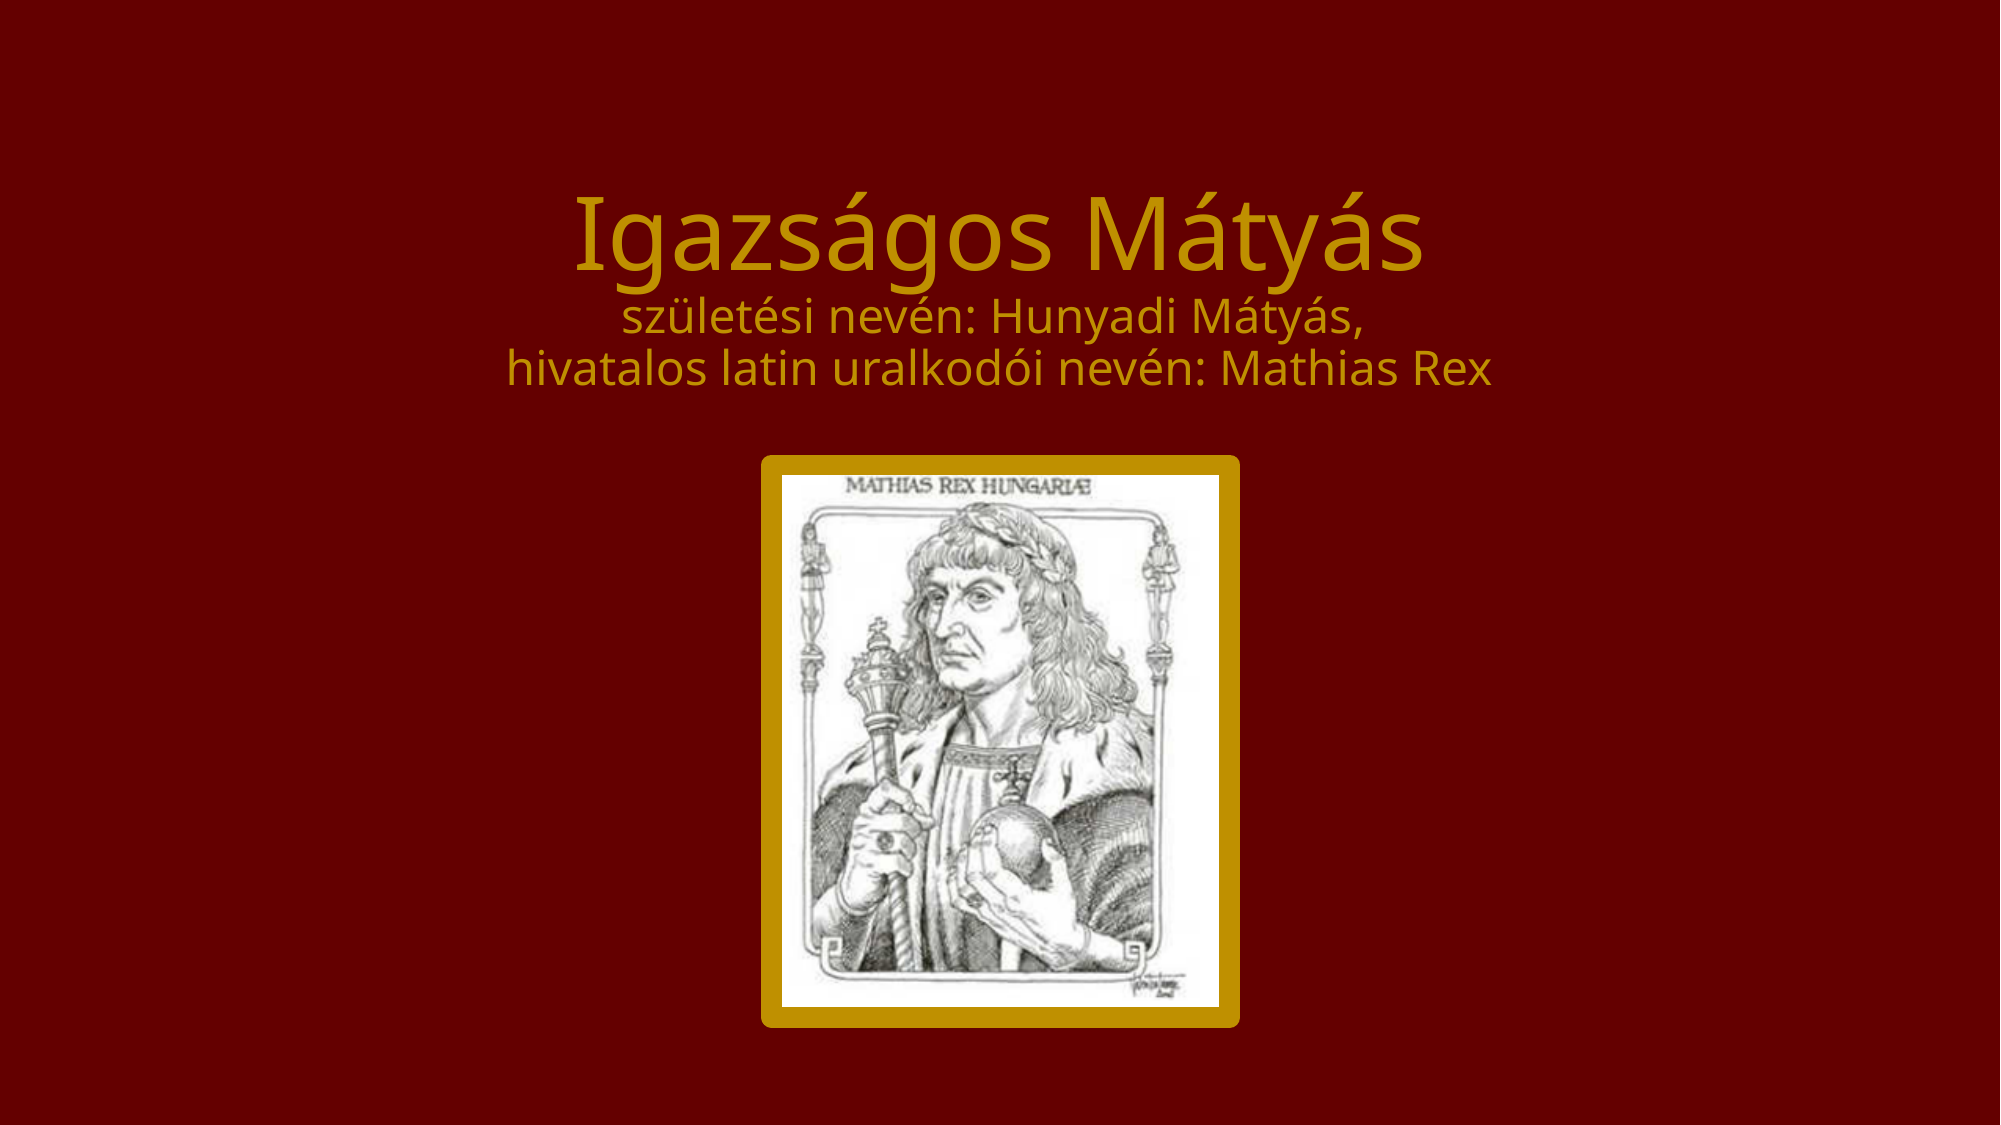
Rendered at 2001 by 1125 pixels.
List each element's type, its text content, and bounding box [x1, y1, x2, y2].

title Igazságos Mátyás születési nevén: Hunyadi Mátyás, hivatalos latin uralkodói nevén: Mathias Rex [137, 59, 1863, 519]
picture [781, 475, 1220, 1007]
